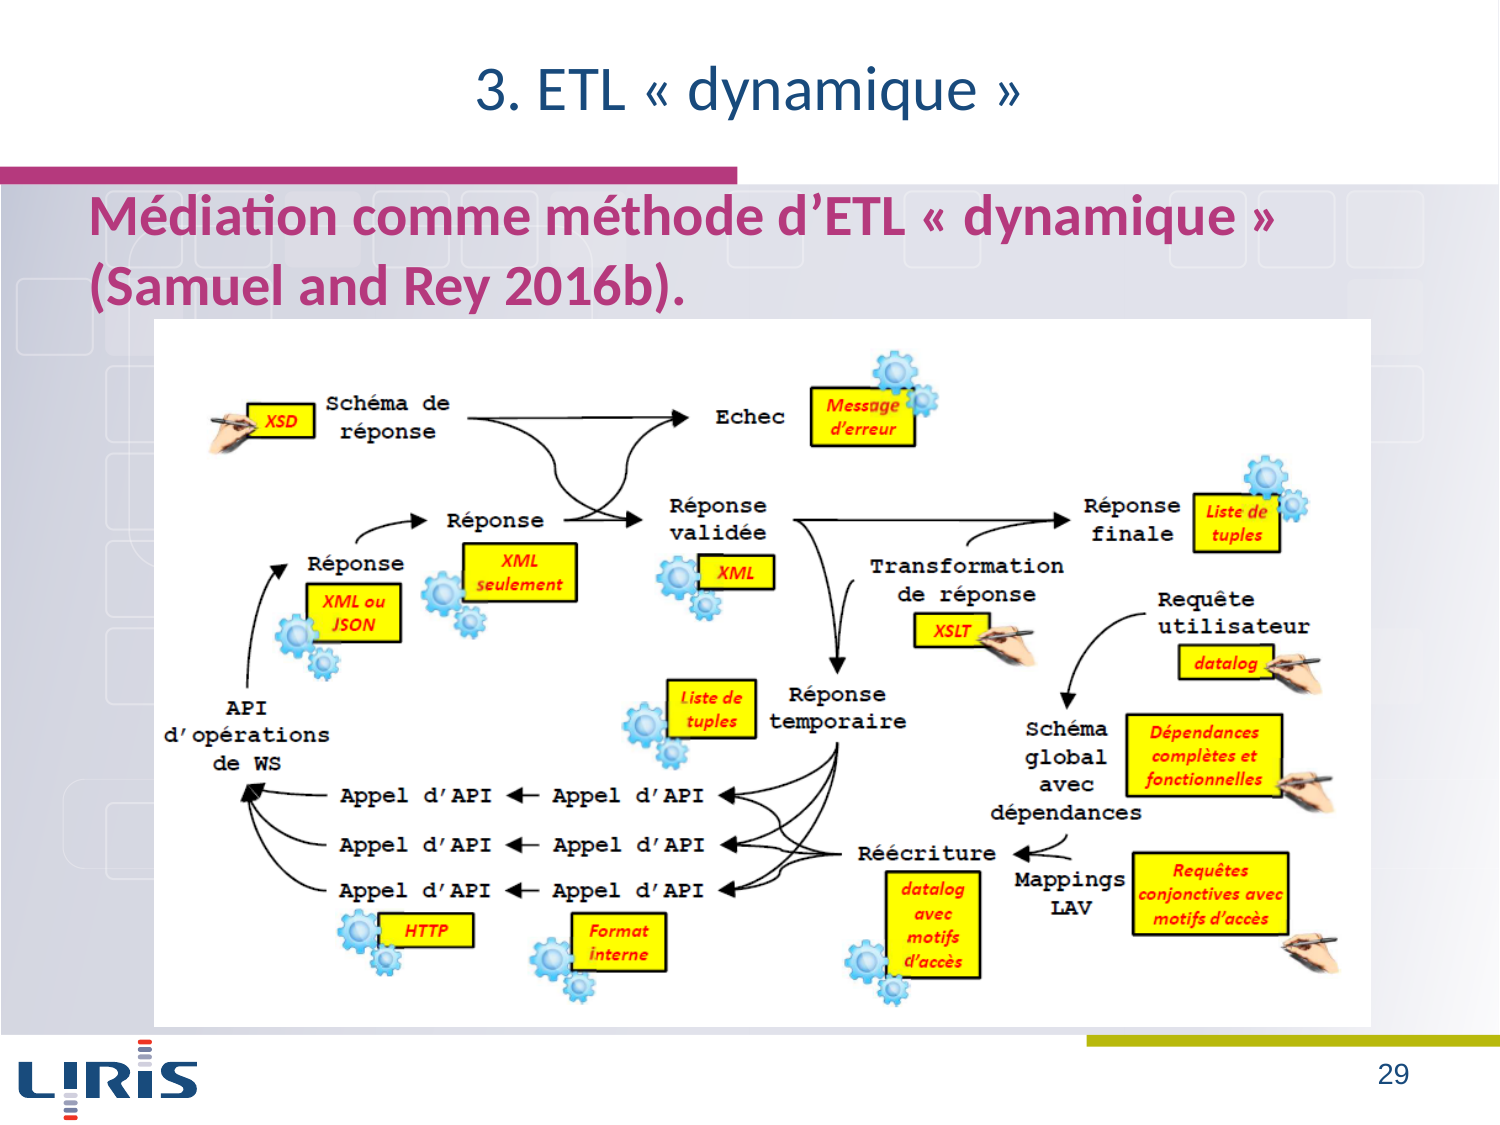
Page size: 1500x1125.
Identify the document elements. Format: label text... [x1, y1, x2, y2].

title 3. ETL « dynamique » [75, 38, 1425, 132]
picture [1, 185, 1499, 1034]
list Médiation comme méthode d’ETL « dynamique » (Samuel and Rey 2016b). [73, 170, 1452, 974]
slide_number 29 [1230, 1042, 1425, 1103]
